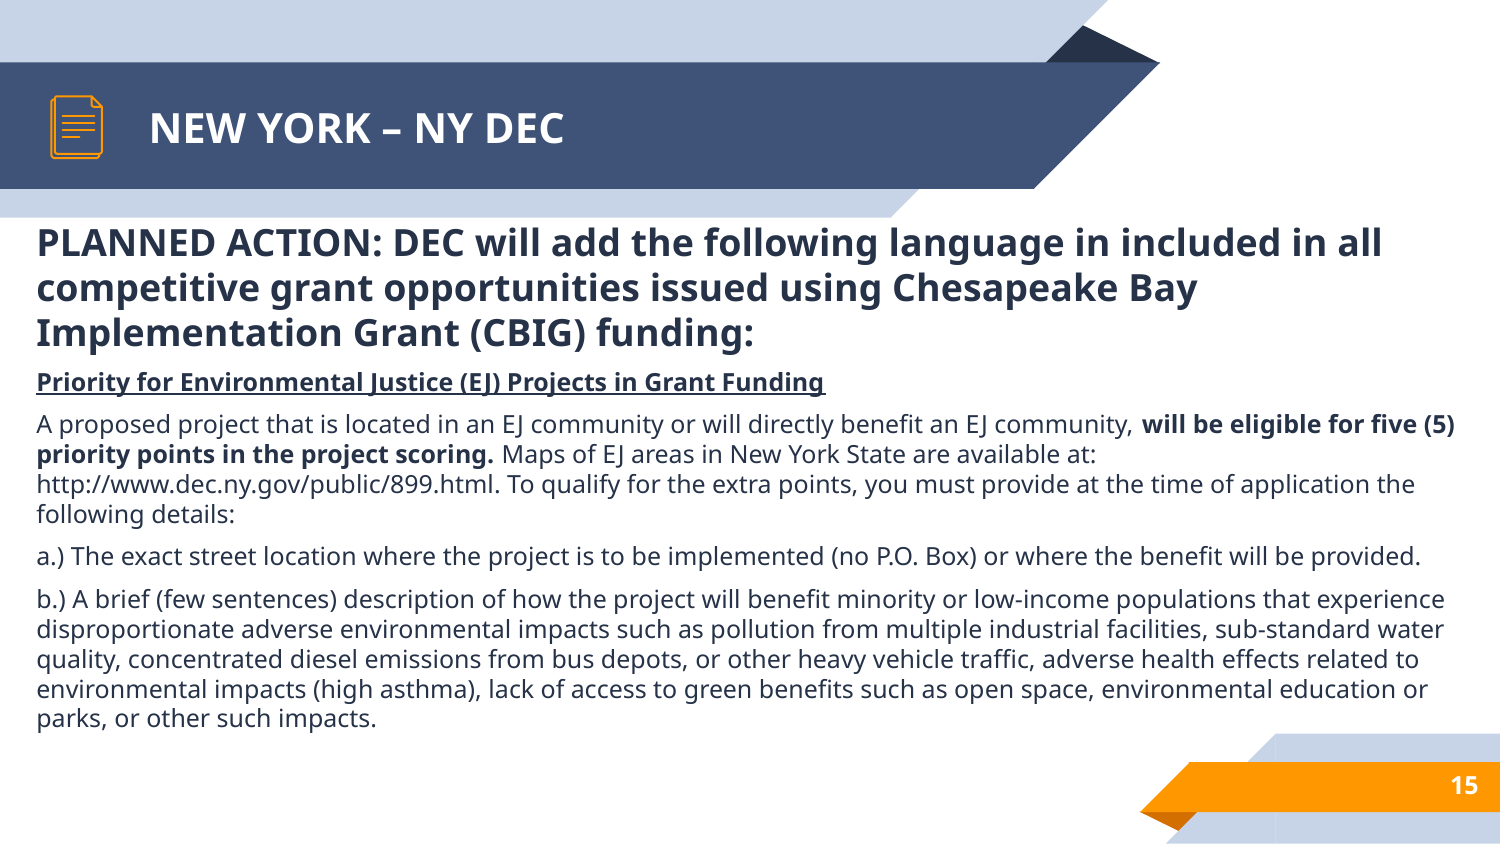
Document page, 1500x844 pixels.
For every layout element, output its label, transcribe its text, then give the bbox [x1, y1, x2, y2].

slide_number 15 [1249, 760, 1494, 813]
list PLANNED ACTION: DEC will add the following language in included in all competitive grant opportunities issued using Chesapeake Bay Implementation Grant (CBIG) funding: Priority for Environmental Justice (EJ) Projects in Grant Funding A proposed project that is located in an EJ community or will directly benefit an EJ community, will be eligible for five (5) priority points in the project scoring. Maps of EJ areas in New York State are available at: http://www.dec.ny.gov/public/899.html. To qualify for the extra points, you must provide at the time of application the following details: a.) The exact street location where the project is to be implemented (no P.O. Box) or where the benefit will be provided. b.) A brief (few sentences) description of how the project will benefit minority or low-income populations that experience disproportionate adverse environmental impacts such as pollution from multiple industrial facilities, sub-standard water quality, concentrated diesel emissions from bus depots, or other heavy vehicle traffic, adverse health effects related to environmental impacts (high asthma), lack of access to green benefits such as open space, environmental education or parks, or other such impacts. [8, 217, 1473, 734]
title NEW YORK – NY DEC [133, 64, 1035, 190]
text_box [50, 96, 103, 159]
